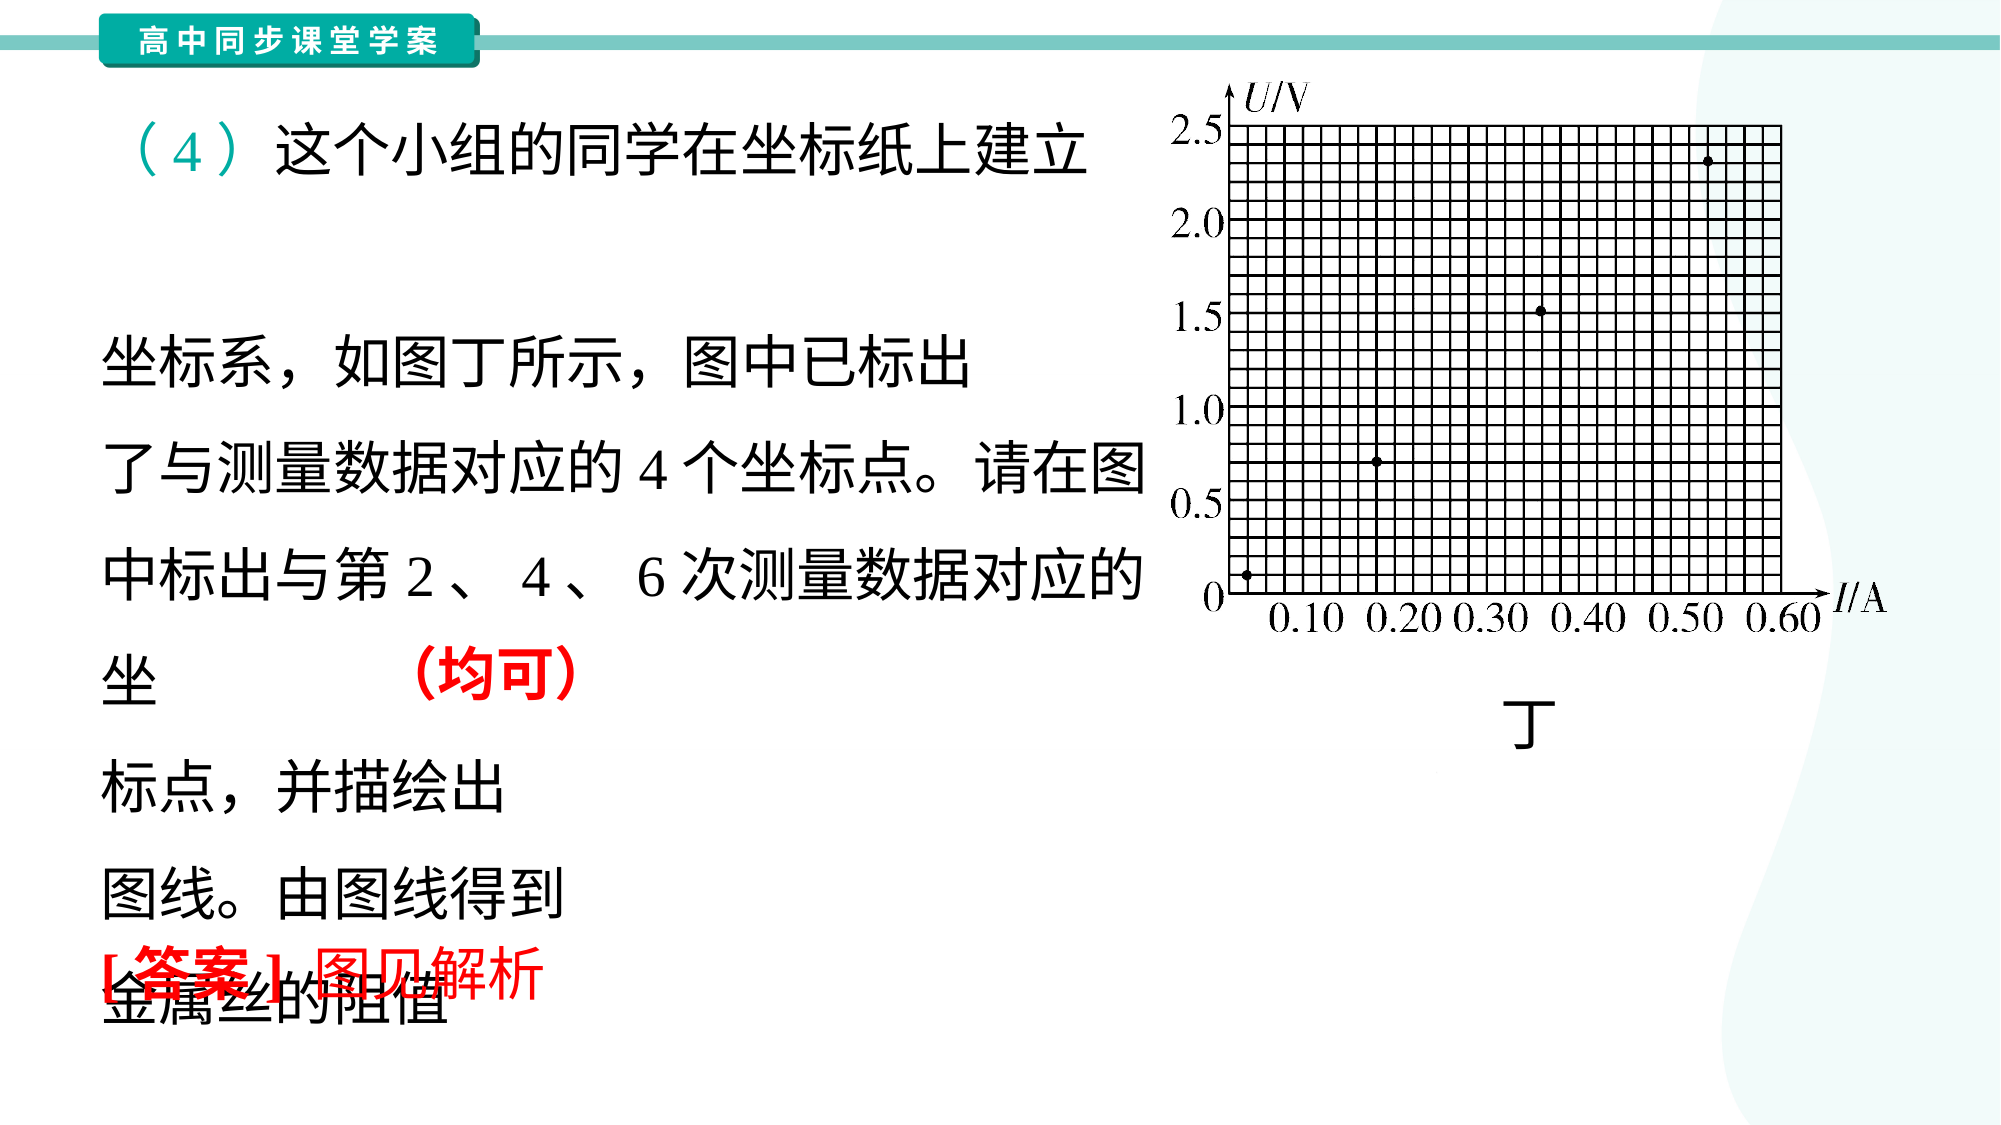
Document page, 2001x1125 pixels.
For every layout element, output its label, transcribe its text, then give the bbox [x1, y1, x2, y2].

picture [0, 0, 2000, 1125]
text_box 丁 [1493, 652, 1565, 816]
text_box [答案] 图见解析 [100, 904, 1899, 996]
